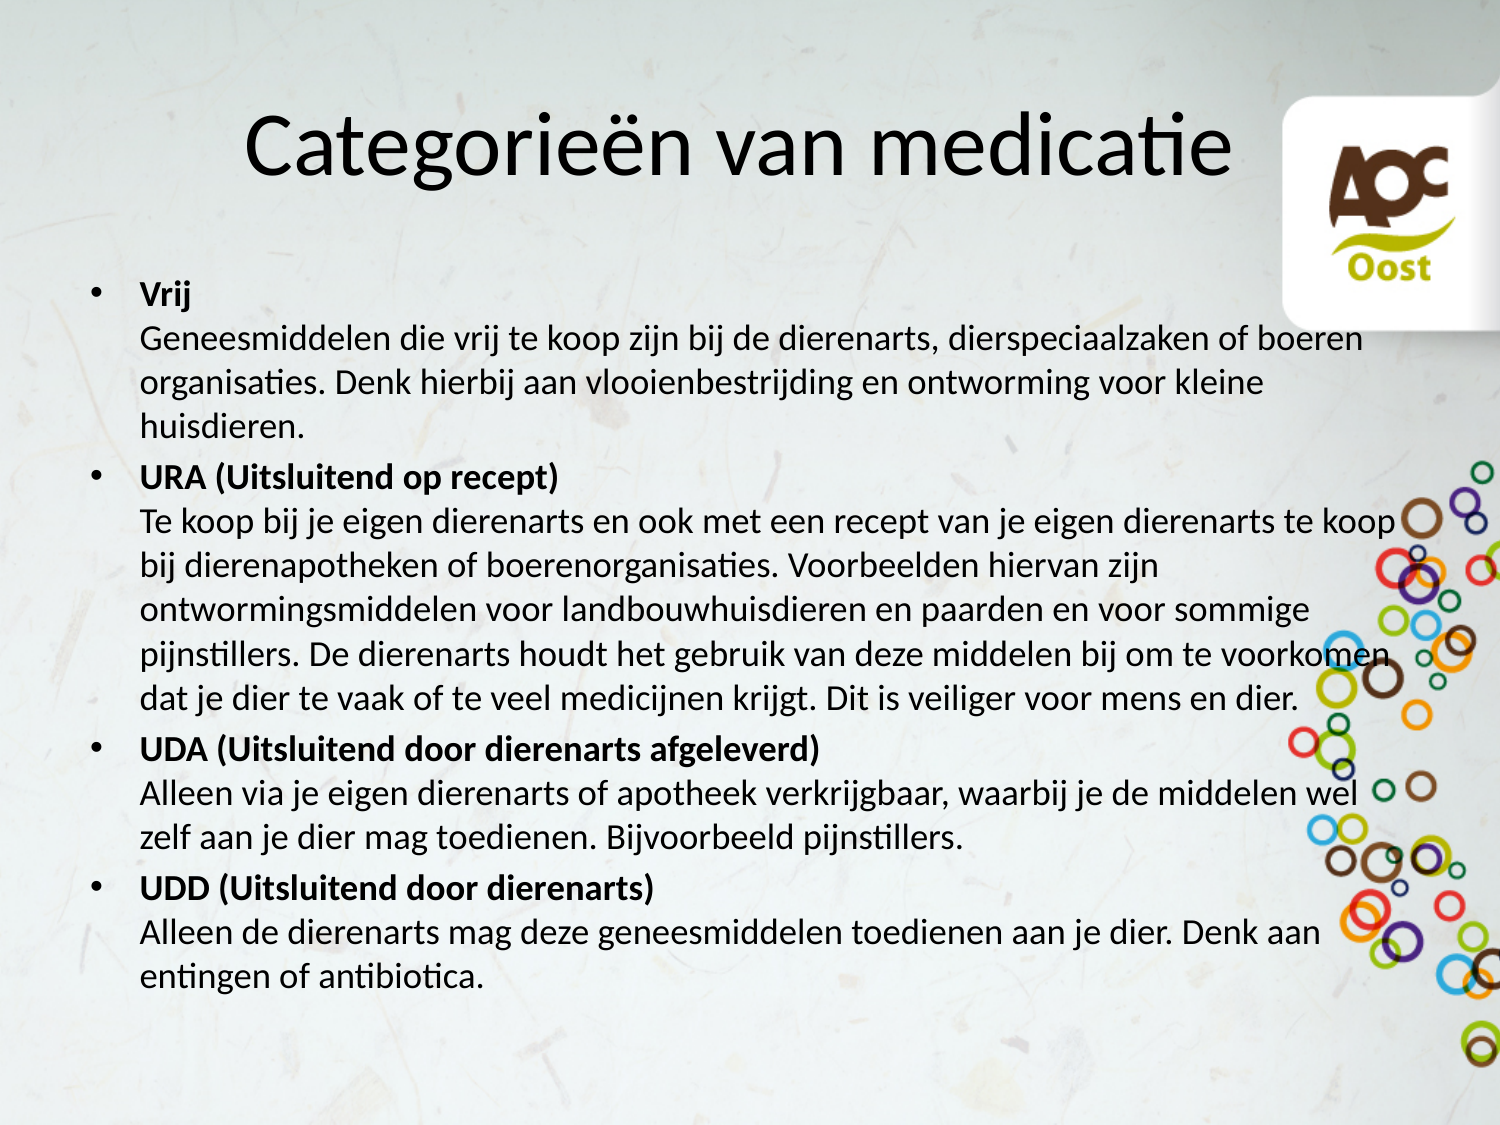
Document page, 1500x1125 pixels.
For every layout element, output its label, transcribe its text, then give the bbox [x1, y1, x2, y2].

list Vrij Geneesmiddelen die vrij te koop zijn bij de dierenarts, dierspeciaalzaken of boeren organisaties. Denk hierbij aan vlooienbestrijding en ontworming voor kleine huisdieren. URA (Uitsluitend op recept) Te koop bij je eigen dierenarts en ook met een recept van je eigen dierenarts te koop bij dierenapotheken of boerenorganisaties. Voorbeelden hiervan zijn ontwormingsmiddelen voor landbouwhuisdieren en paarden en voor sommige pijnstillers. De dierenarts houdt het gebruik van deze middelen bij om te voorkomen dat je dier te vaak of te veel medicijnen krijgt. Dit is veiliger voor mens en dier. UDA (Uitsluitend door dierenarts afgeleverd) Alleen via je eigen dierenarts of apotheek verkrijgbaar, waarbij je de middelen wel zelf aan je dier mag toedienen. Bijvoorbeeld pijnstillers. UDD (Uitsluitend door dierenarts) Alleen de dierenarts mag deze geneesmiddelen toedienen aan je dier. Denk aan entingen of antibiotica. [75, 262, 1425, 1005]
picture [0, 0, 1500, 1125]
title Categorieën van medicatie [75, 45, 1425, 233]
